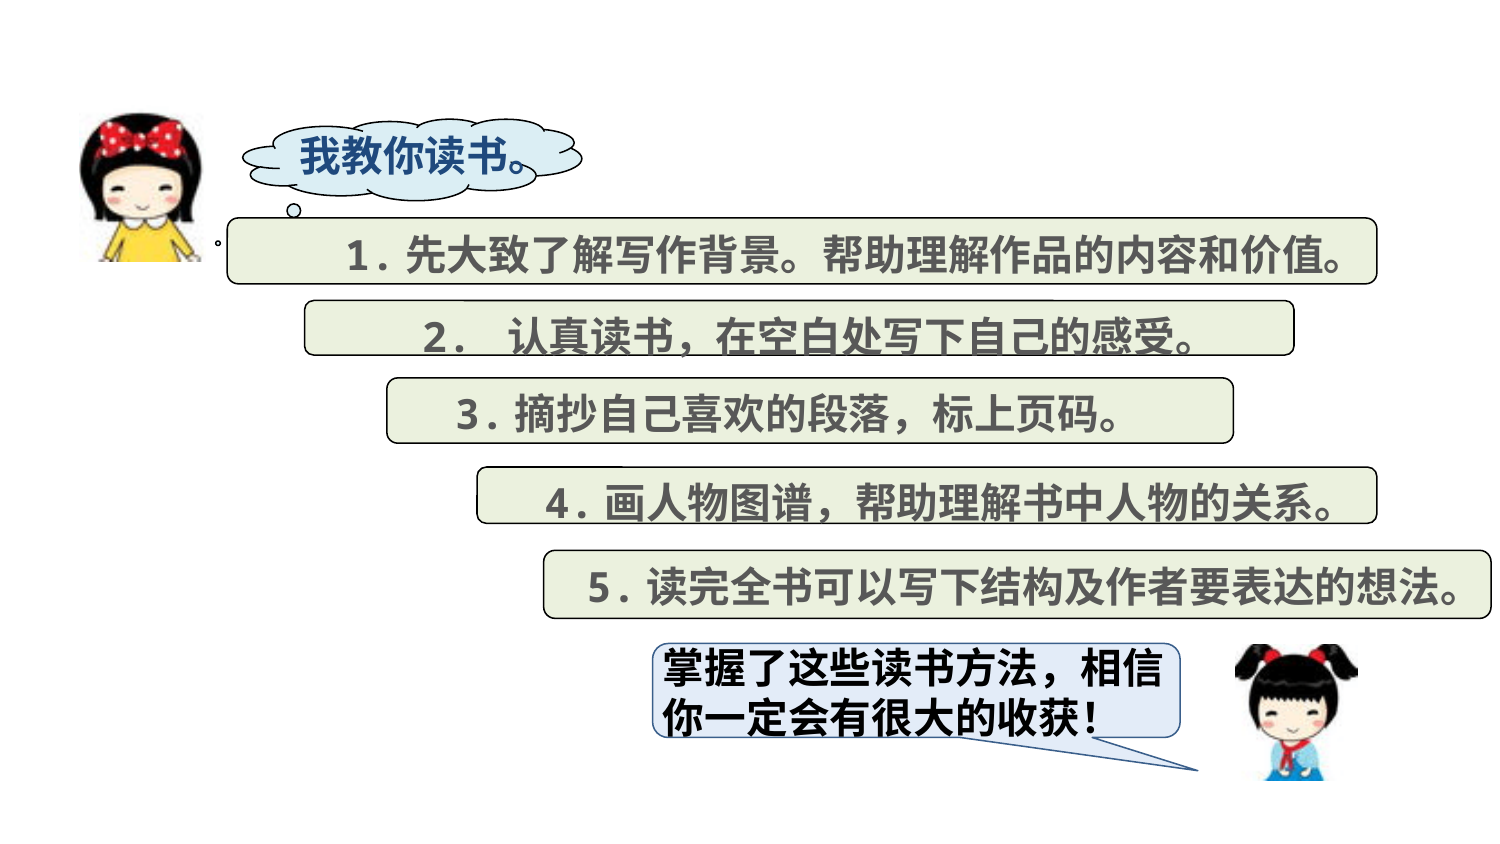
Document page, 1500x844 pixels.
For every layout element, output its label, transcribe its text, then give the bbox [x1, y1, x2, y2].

text_box 5.读完全书可以写下结构及作者要表达的想法。 [543, 550, 1492, 619]
picture [78, 104, 207, 262]
text_box 1.先大致了解写作背景。帮助理解作品的内容和价值。 [227, 217, 1377, 284]
text_box 3.摘抄自己喜欢的段落，标上页码。 [386, 377, 1234, 444]
text_box 2. 认真读书，在空白处写下自己的感受。 [304, 300, 1295, 356]
text_box 我教你读书。 [284, 122, 566, 187]
text_box [566, 134, 582, 172]
text_box [290, 187, 521, 201]
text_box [647, 634, 1359, 782]
text_box 4.画人物图谱，帮助理解书中人物的关系。 [476, 467, 1377, 524]
text_box [242, 133, 284, 186]
text_box [287, 203, 301, 217]
